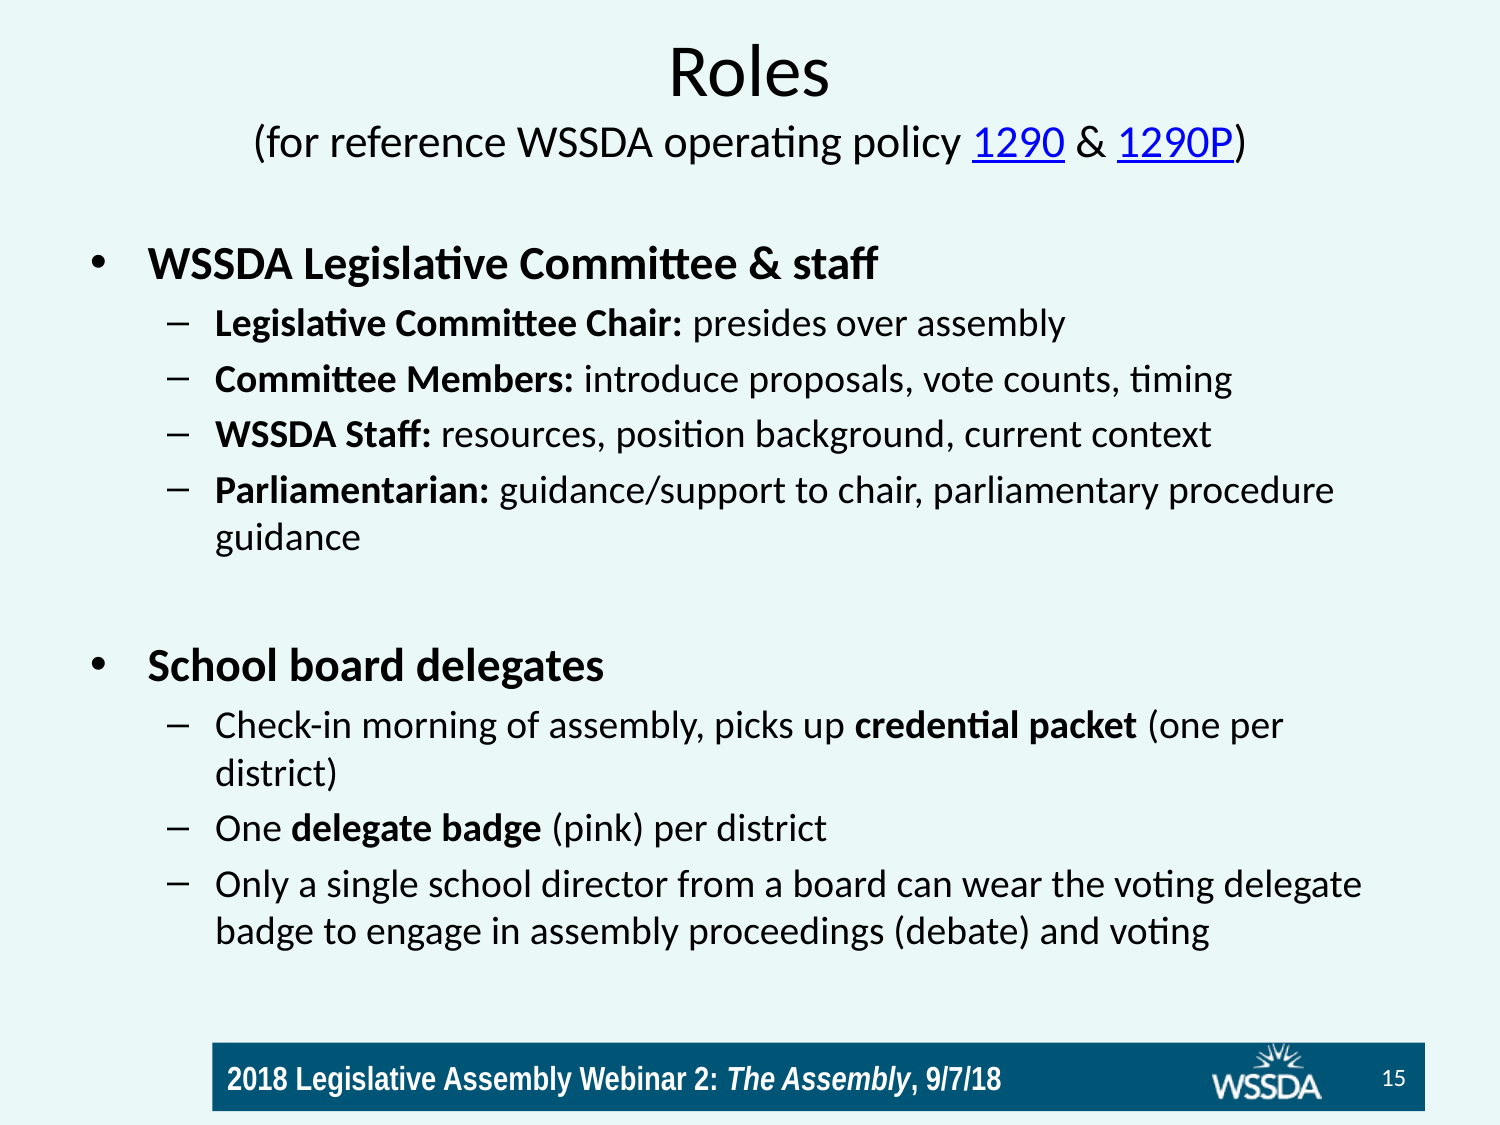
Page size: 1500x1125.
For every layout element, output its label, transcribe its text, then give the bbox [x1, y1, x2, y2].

list WSSDA Legislative Committee & staff Legislative Committee Chair: presides over assembly Committee Members: introduce proposals, vote counts, timing WSSDA Staff: resources, position background, current context Parliamentarian: guidance/support to chair, parliamentary procedure guidance School board delegates Check-in morning of assembly, picks up credential packet (one per district) One delegate badge (pink) per district Only a single school director from a board can wear the voting delegate badge to engage in assembly proceedings (debate) and voting [75, 224, 1425, 968]
title Roles (for reference WSSDA operating policy 1290 & 1290P) [75, 0, 1425, 188]
slide_number 15 [1071, 1046, 1422, 1107]
